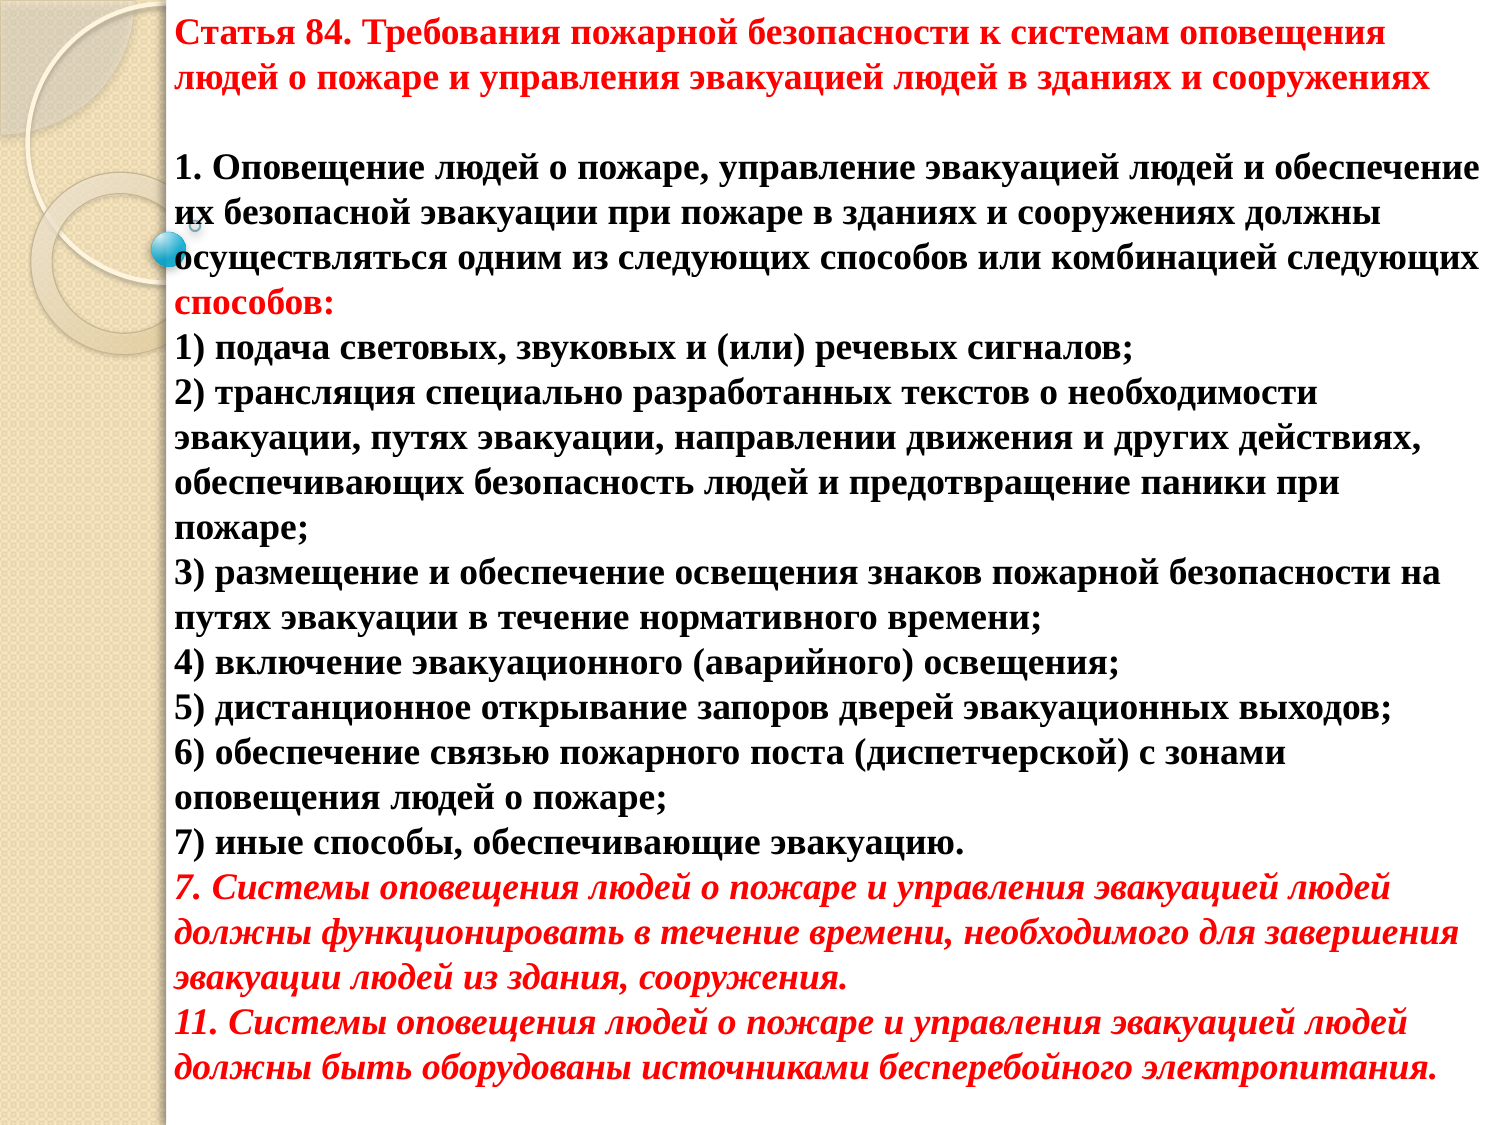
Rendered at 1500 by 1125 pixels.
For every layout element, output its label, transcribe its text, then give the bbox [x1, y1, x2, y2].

text_box Статья 84. Требования пожарной безопасности к системам оповещения людей о пожаре и управления эвакуацией людей в зданиях и сооружениях 1. Оповещение людей о пожаре, управление эвакуацией людей и обеспечение их безопасной эвакуации при пожаре в зданиях и сооружениях должны осуществляться одним из следующих способов или комбинацией следующих способов: 1) подача световых, звуковых и (или) речевых сигналов; 2) трансляция специально разработанных текстов о необходимости эвакуации, путях эвакуации, направлении движения и других действиях, обеспечивающих безопасность людей и предотвращение паники при пожаре; 3) размещение и обеспечение освещения знаков пожарной безопасности на путях эвакуации в течение нормативного времени; 4) включение эвакуационного (аварийного) освещения; 5) дистанционное открывание запоров дверей эвакуационных выходов; 6) обеспечение связью пожарного поста (диспетчерской) с зонами оповещения людей о пожаре; 7) иные способы, обеспечивающие эвакуацию. 7. Системы оповещения людей о пожаре и управления эвакуацией людей должны функционировать в течение времени, необходимого для завершения эвакуации людей из здания, сооружения. 11. Системы оповещения людей о пожаре и управления эвакуацией людей должны быть оборудованы источниками бесперебойного электропитания. [159, 0, 1500, 1125]
